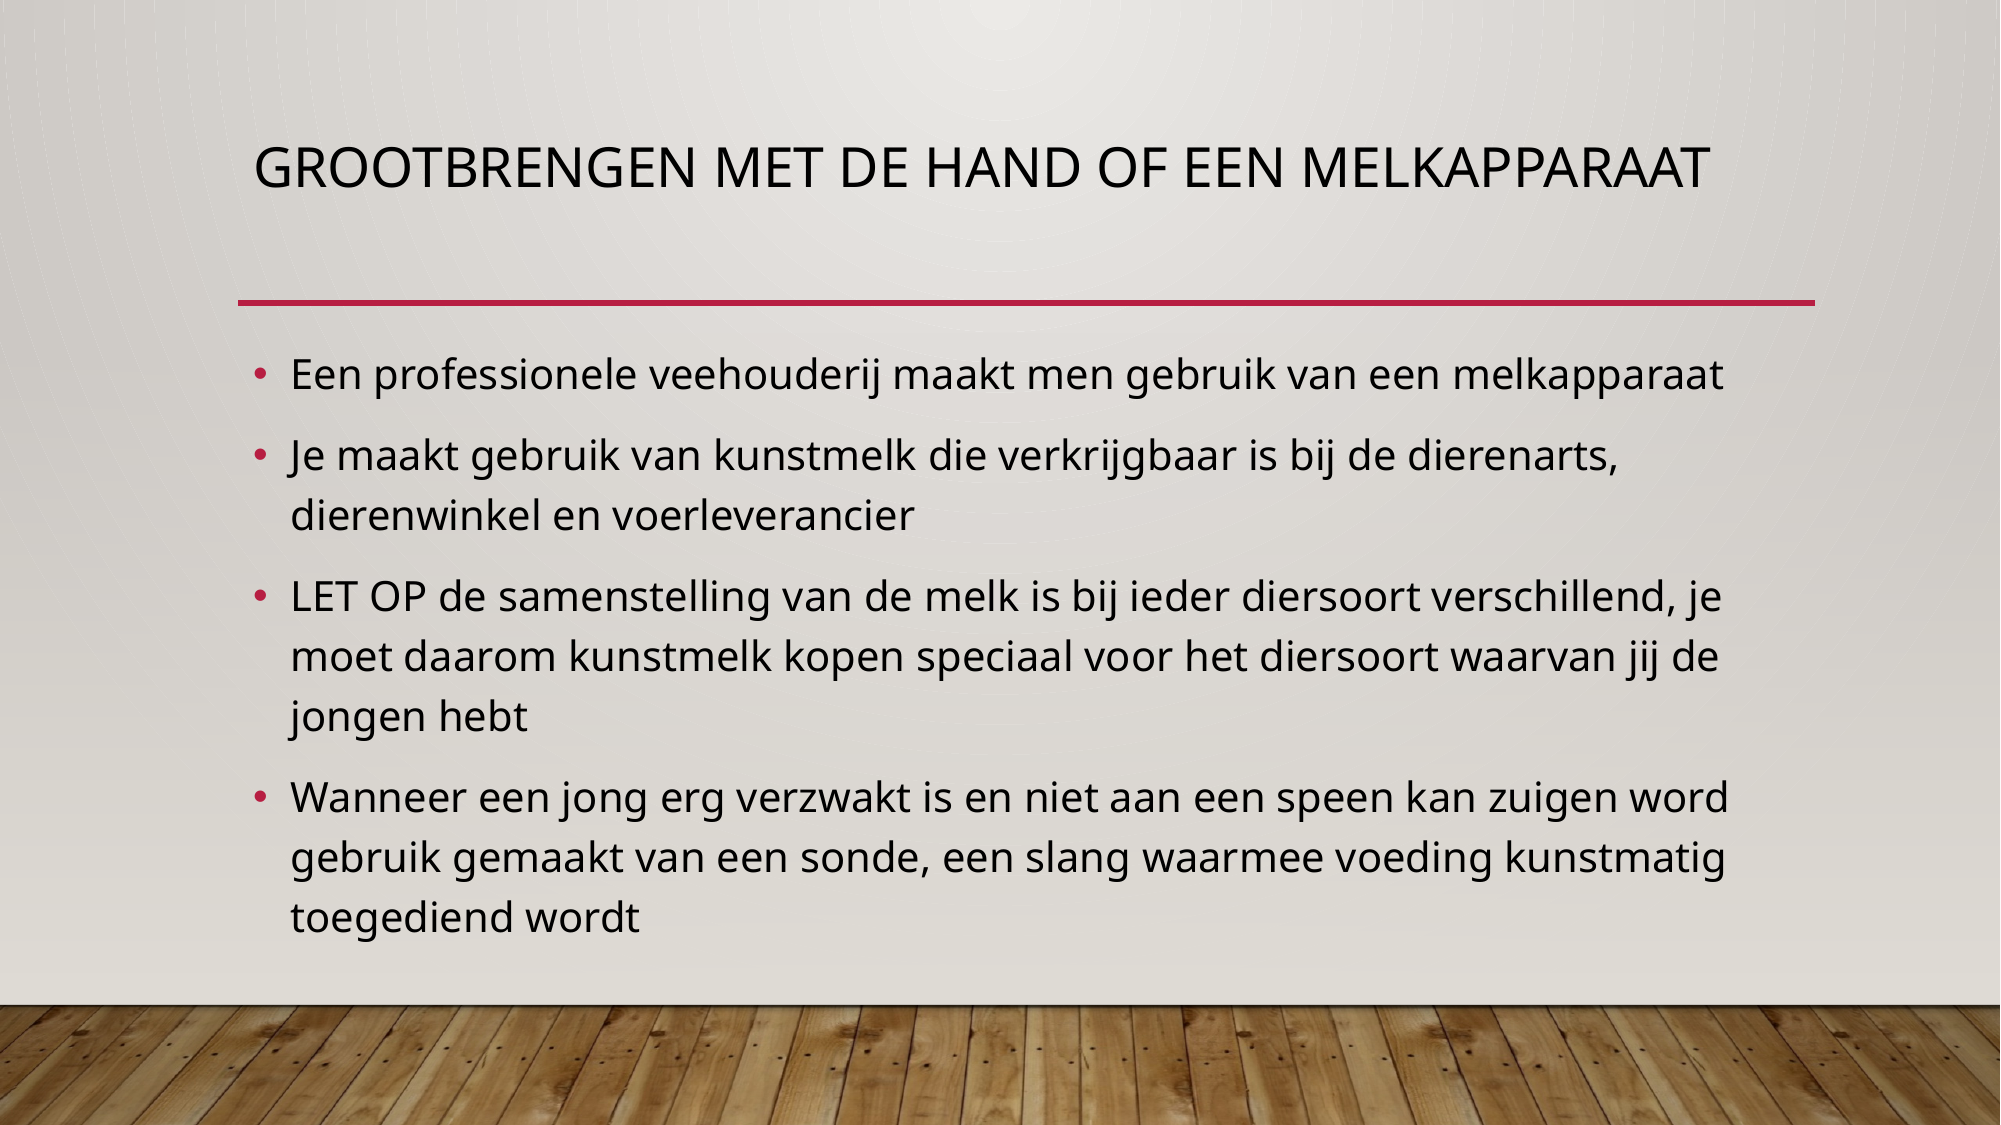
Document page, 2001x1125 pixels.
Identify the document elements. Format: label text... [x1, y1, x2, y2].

picture [0, 1005, 2000, 1125]
title Grootbrengen met de hand of een melkapparaat [238, 131, 1814, 305]
list Een professionele veehouderij maakt men gebruik van een melkapparaat Je maakt gebruik van kunstmelk die verkrijgbaar is bij de dierenarts, dierenwinkel en voerleverancier LET OP de samenstelling van de melk is bij ieder diersoort verschillend, je moet daarom kunstmelk kopen speciaal voor het diersoort waarvan jij de jongen hebt Wanneer een jong erg verzwakt is en niet aan een speen kan zuigen word gebruik gemaakt van een sonde, een slang waarmee voeding kunstmatig toegediend wordt [238, 330, 1814, 897]
